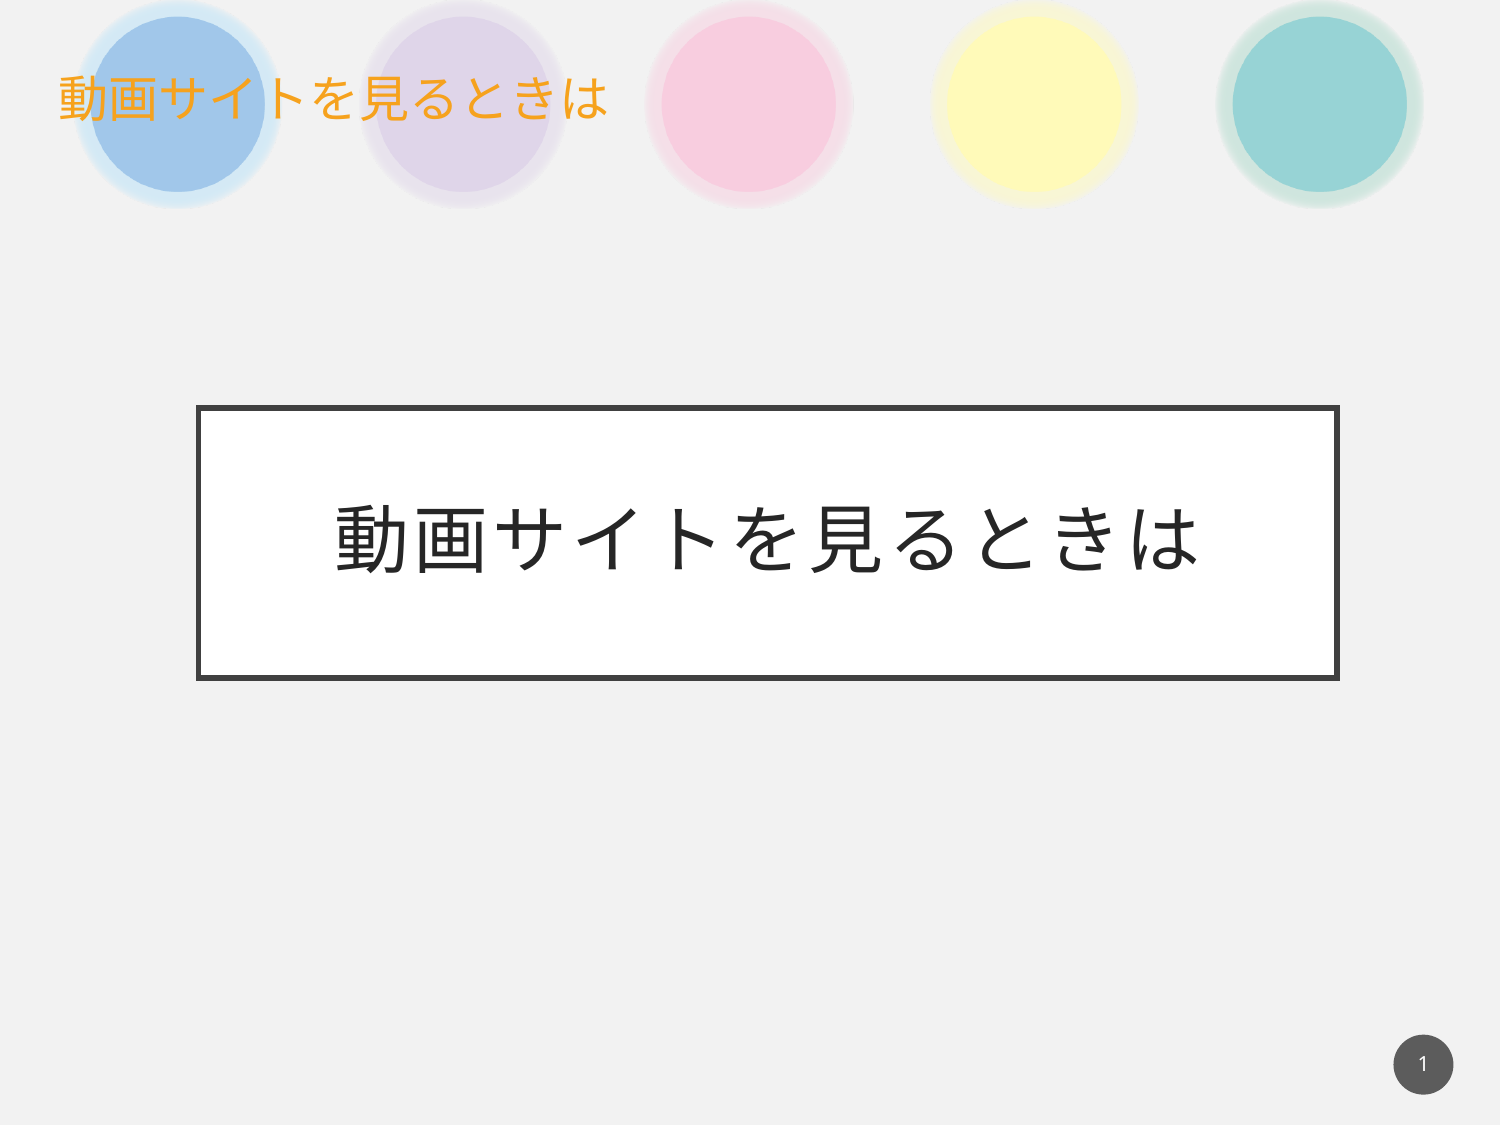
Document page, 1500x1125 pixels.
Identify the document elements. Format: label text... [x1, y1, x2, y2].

title 動画サイトを見るときは [196, 405, 1340, 681]
slide_number 1 [1393, 1034, 1454, 1095]
picture [73, 0, 1424, 209]
